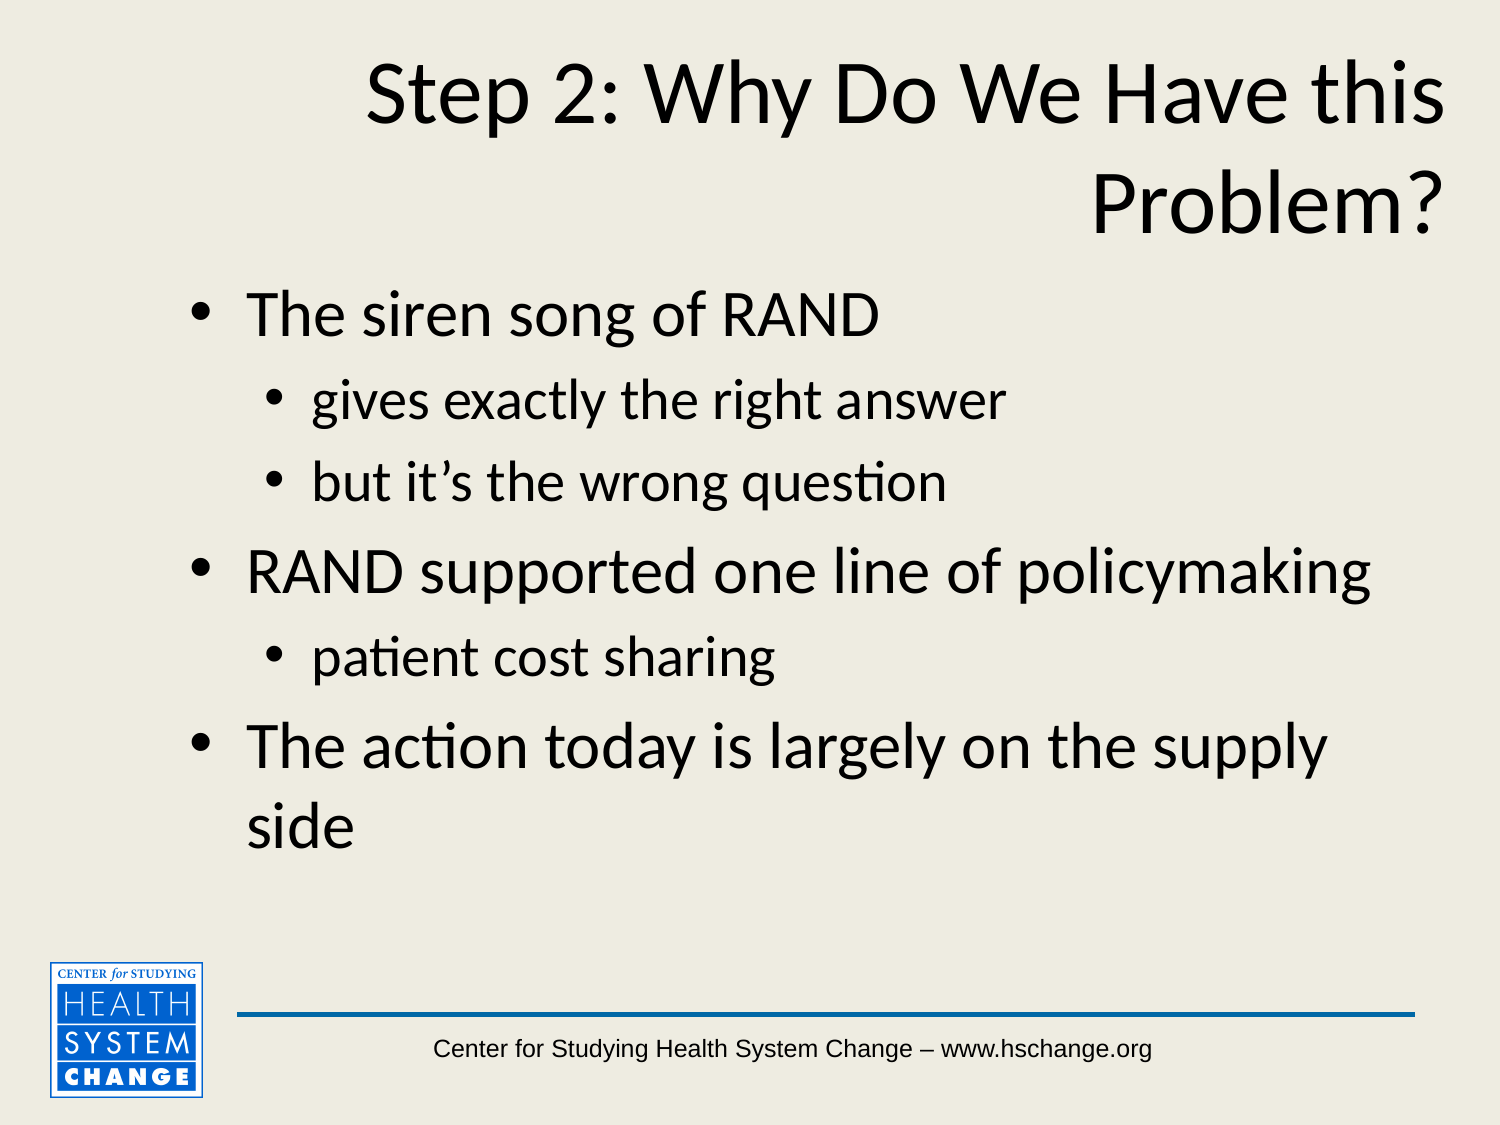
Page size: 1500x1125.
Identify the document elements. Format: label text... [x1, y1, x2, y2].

list The siren song of RAND gives exactly the right answer but it’s the wrong question RAND supported one line of policymaking patient cost sharing The action today is largely on the supply side [174, 262, 1425, 900]
picture [50, 962, 203, 1098]
title Step 2: Why Do We Have this Problem? [112, 24, 1463, 213]
picture [237, 1012, 1415, 1017]
